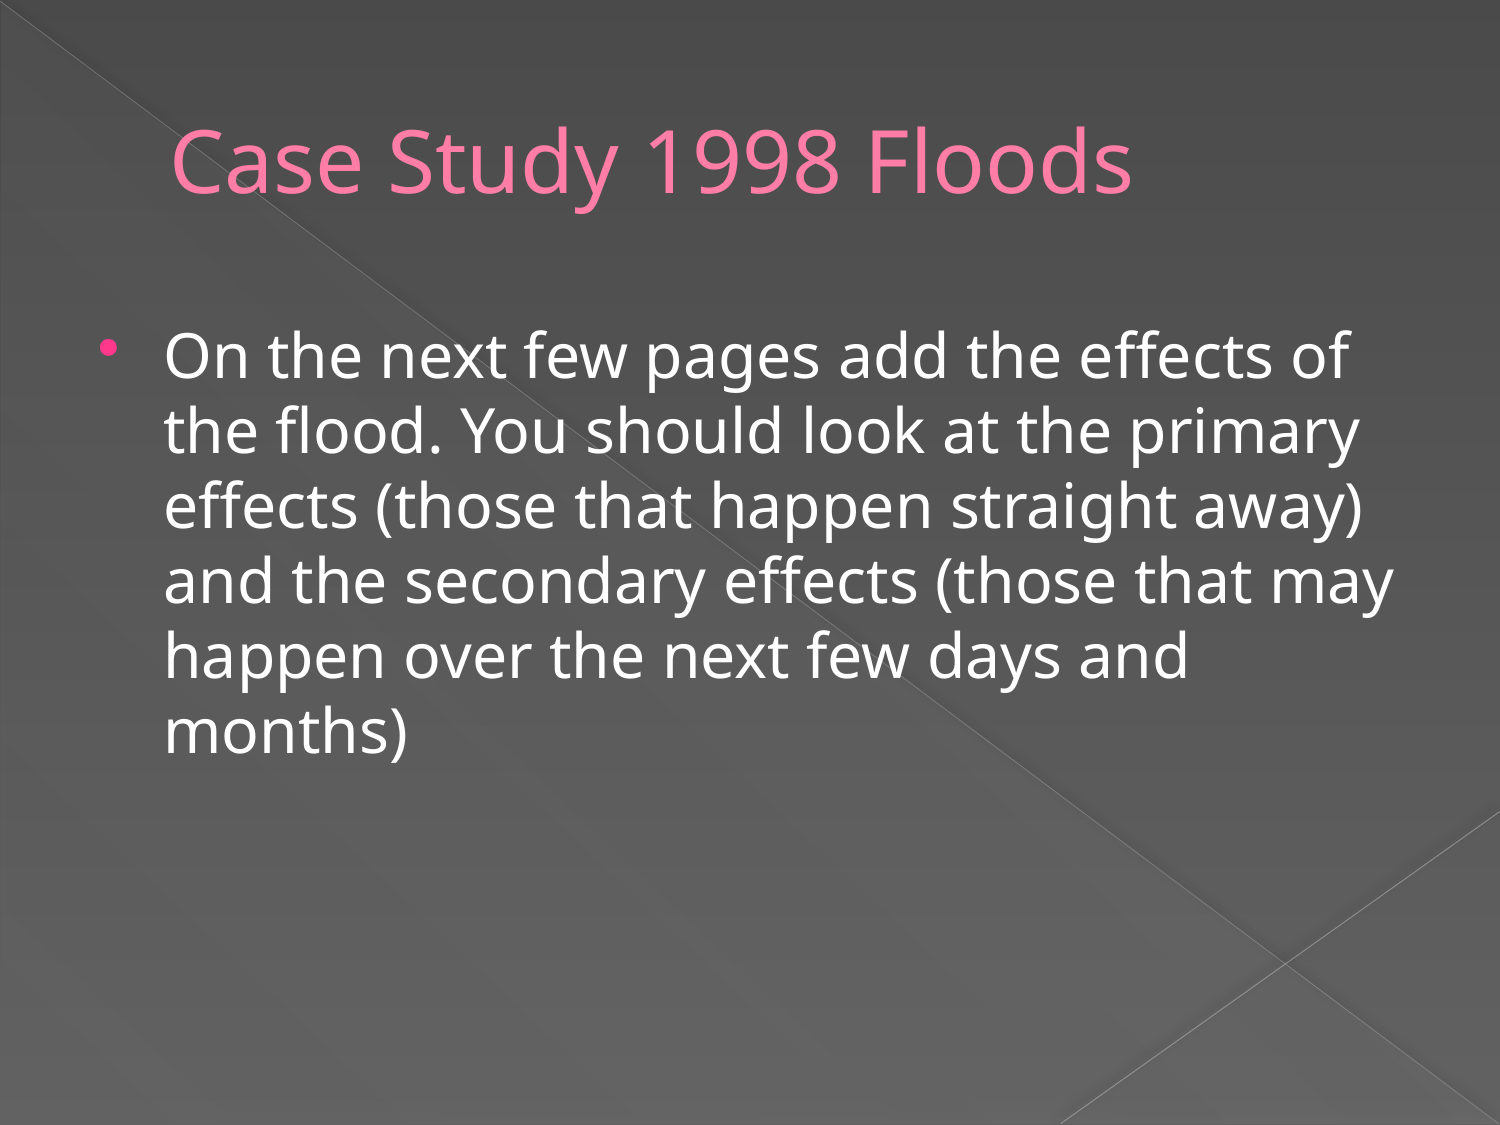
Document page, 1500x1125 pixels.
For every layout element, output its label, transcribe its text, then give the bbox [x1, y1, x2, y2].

title Case Study 1998 Floods [75, 43, 1425, 274]
list On the next few pages add the effects of the flood. You should look at the primary effects (those that happen straight away) and the secondary effects (those that may happen over the next few days and months) [75, 308, 1425, 1059]
